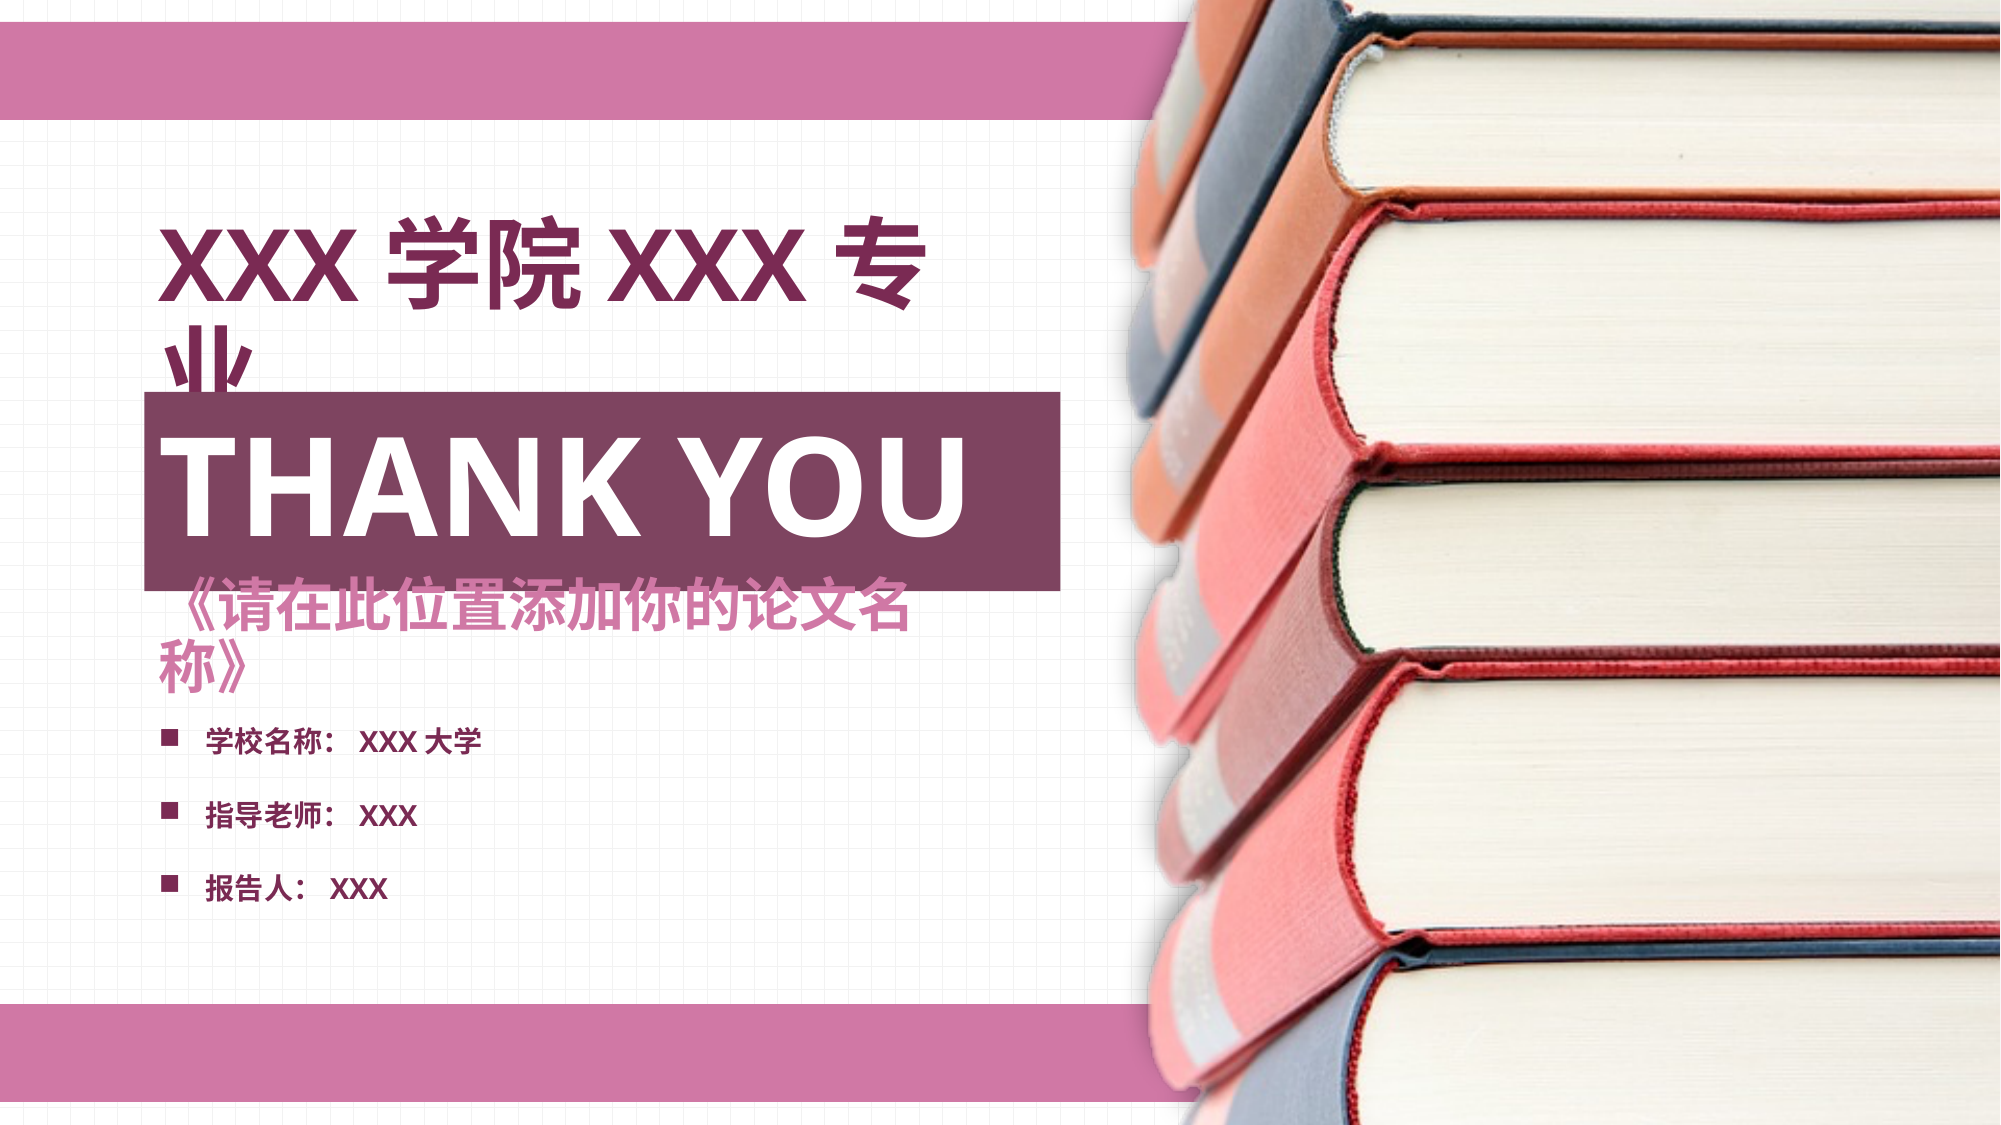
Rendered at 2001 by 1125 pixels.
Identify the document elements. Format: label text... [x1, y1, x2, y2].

list 《请在此位置添加你的论文名称》 [144, 591, 1037, 687]
list XXX学院XXX专业 [144, 254, 1005, 391]
picture [1105, 0, 2000, 1125]
list 学校名称：XXX大学 指导老师：XXX 报告人：XXX [144, 698, 983, 947]
list THANK YOU [144, 391, 1061, 592]
